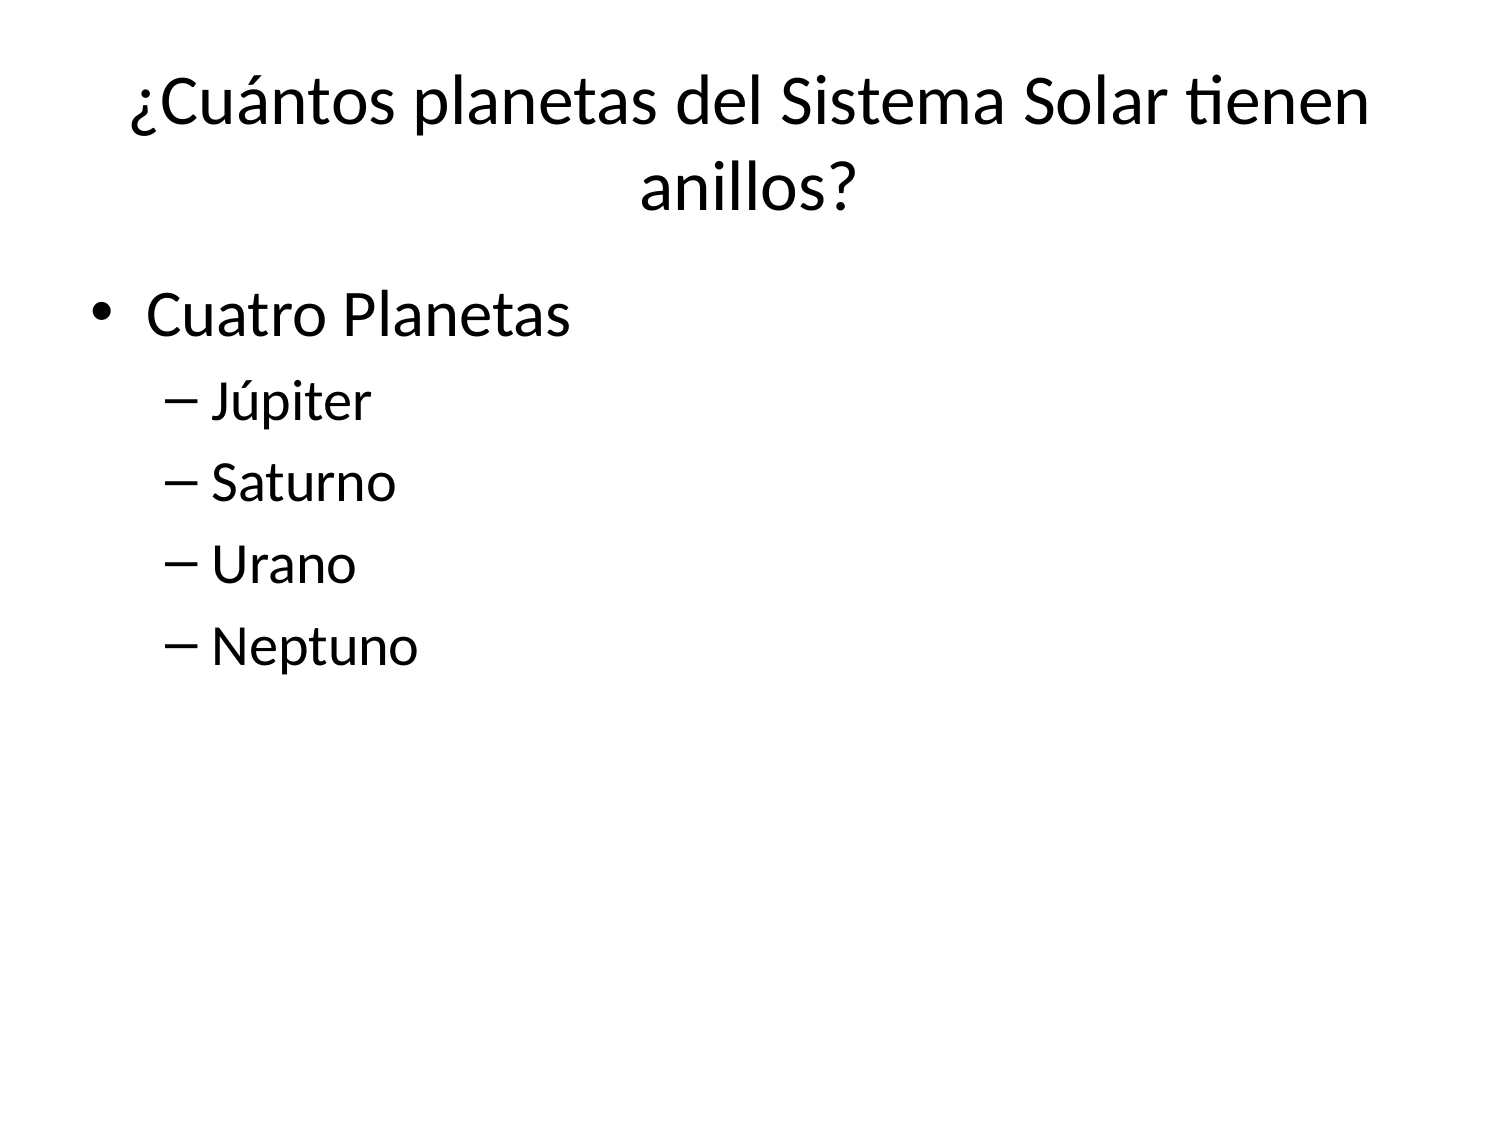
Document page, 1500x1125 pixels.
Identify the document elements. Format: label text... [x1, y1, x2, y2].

list Cuatro Planetas Júpiter Saturno Urano Neptuno [75, 262, 1425, 1005]
title ¿Cuántos planetas del Sistema Solar tienen anillos? [75, 45, 1425, 233]
